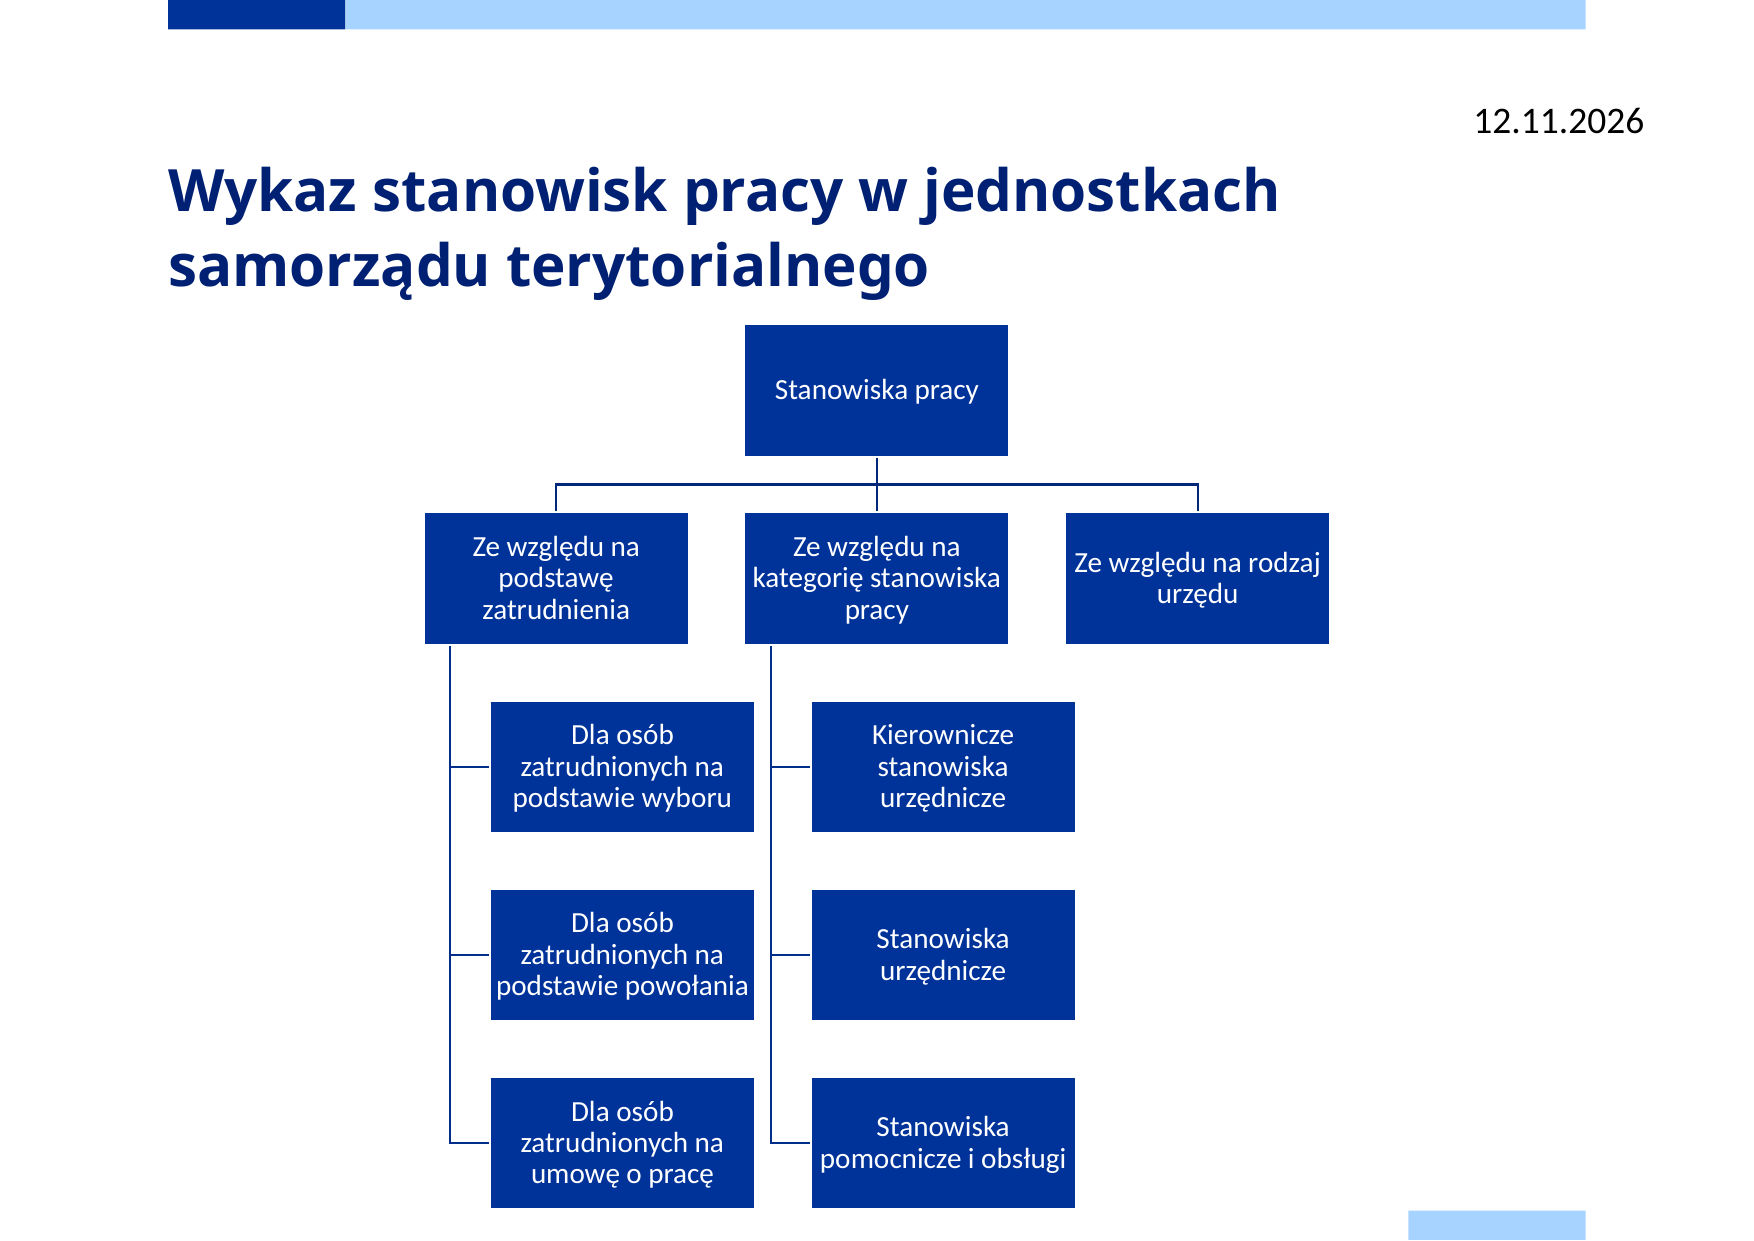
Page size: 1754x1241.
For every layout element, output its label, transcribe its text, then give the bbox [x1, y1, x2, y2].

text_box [203, 323, 1551, 1210]
title Wykaz stanowisk pracy w jednostkach samorządu terytorialnego [168, 147, 1586, 325]
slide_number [1458, 88, 1754, 149]
